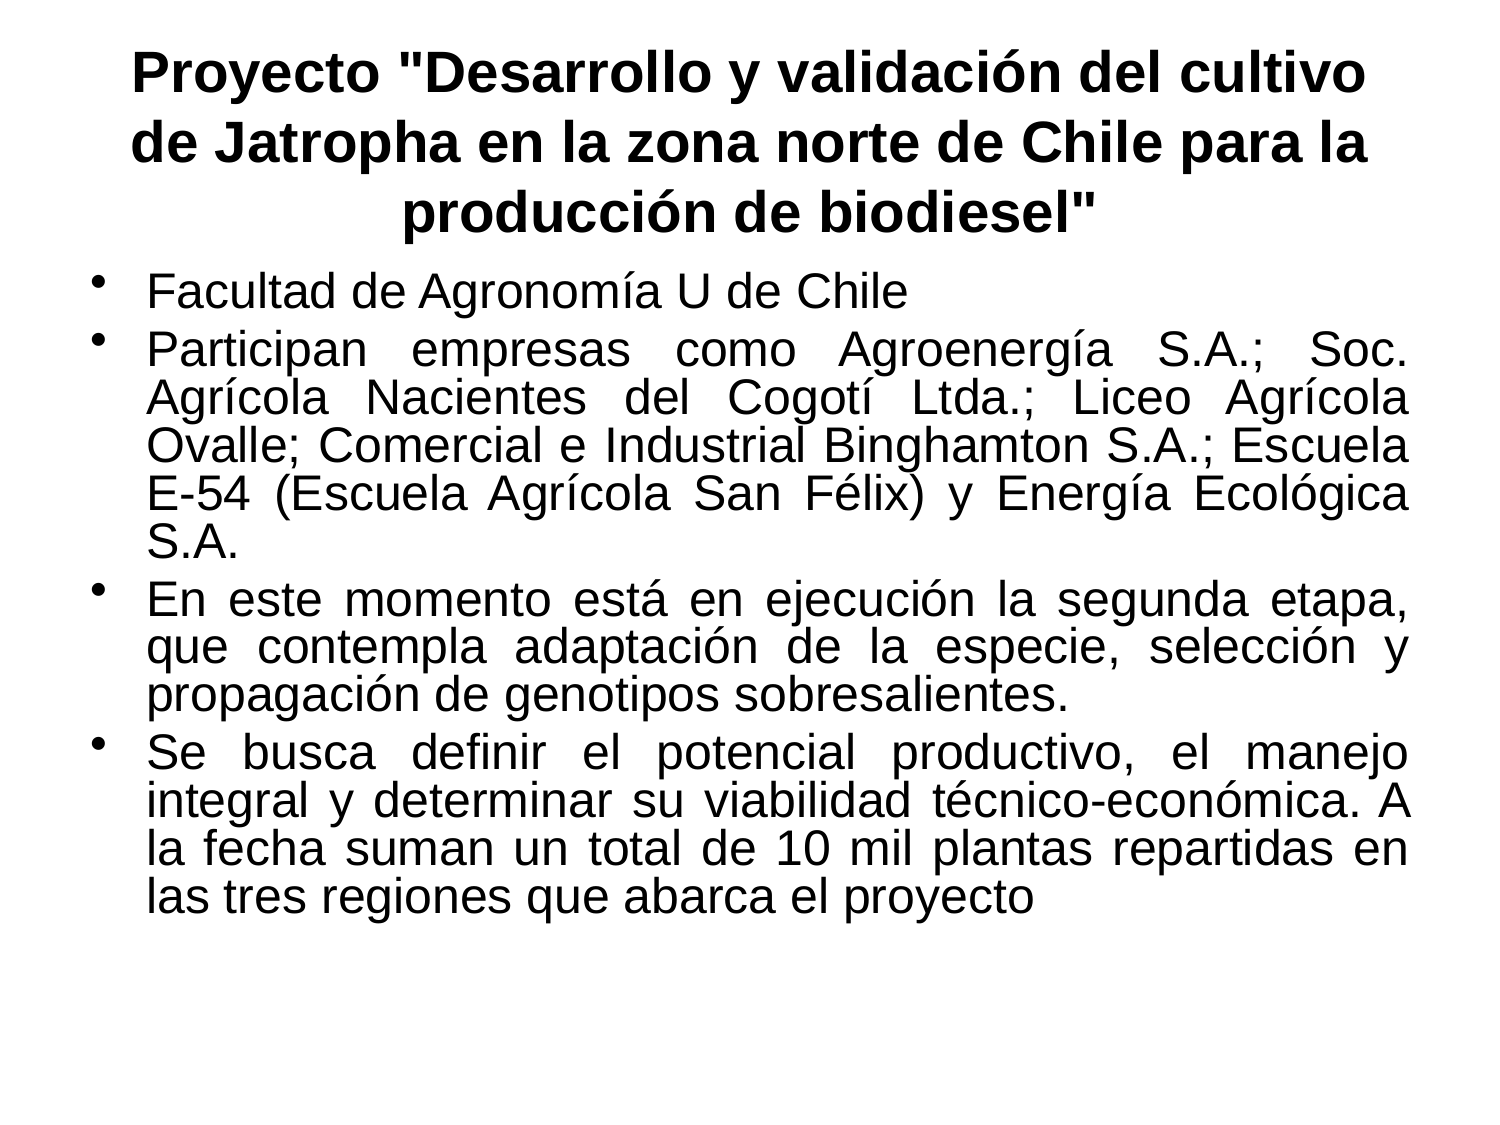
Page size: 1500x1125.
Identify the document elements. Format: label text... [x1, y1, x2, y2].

list Facultad de Agronomía U de Chile Participan empresas como Agroenergía S.A.; Soc. Agrícola Nacientes del Cogotí Ltda.; Liceo Agrícola Ovalle; Comercial e Industrial Binghamton S.A.; Escuela E-54 (Escuela Agrícola San Félix) y Energía Ecológica S.A. En este momento está en ejecución la segunda etapa, que contempla adaptación de la especie, selección y propagación de genotipos sobresalientes. Se busca definir el potencial productivo, el manejo integral y determinar su viabilidad técnico-económica. A la fecha suman un total de 10 mil plantas repartidas en las tres regiones que abarca el proyecto [74, 262, 1426, 1006]
title Proyecto "Desarrollo y validación del cultivo de Jatropha en la zona norte de Chile para la producción de biodiesel" [74, 44, 1426, 233]
